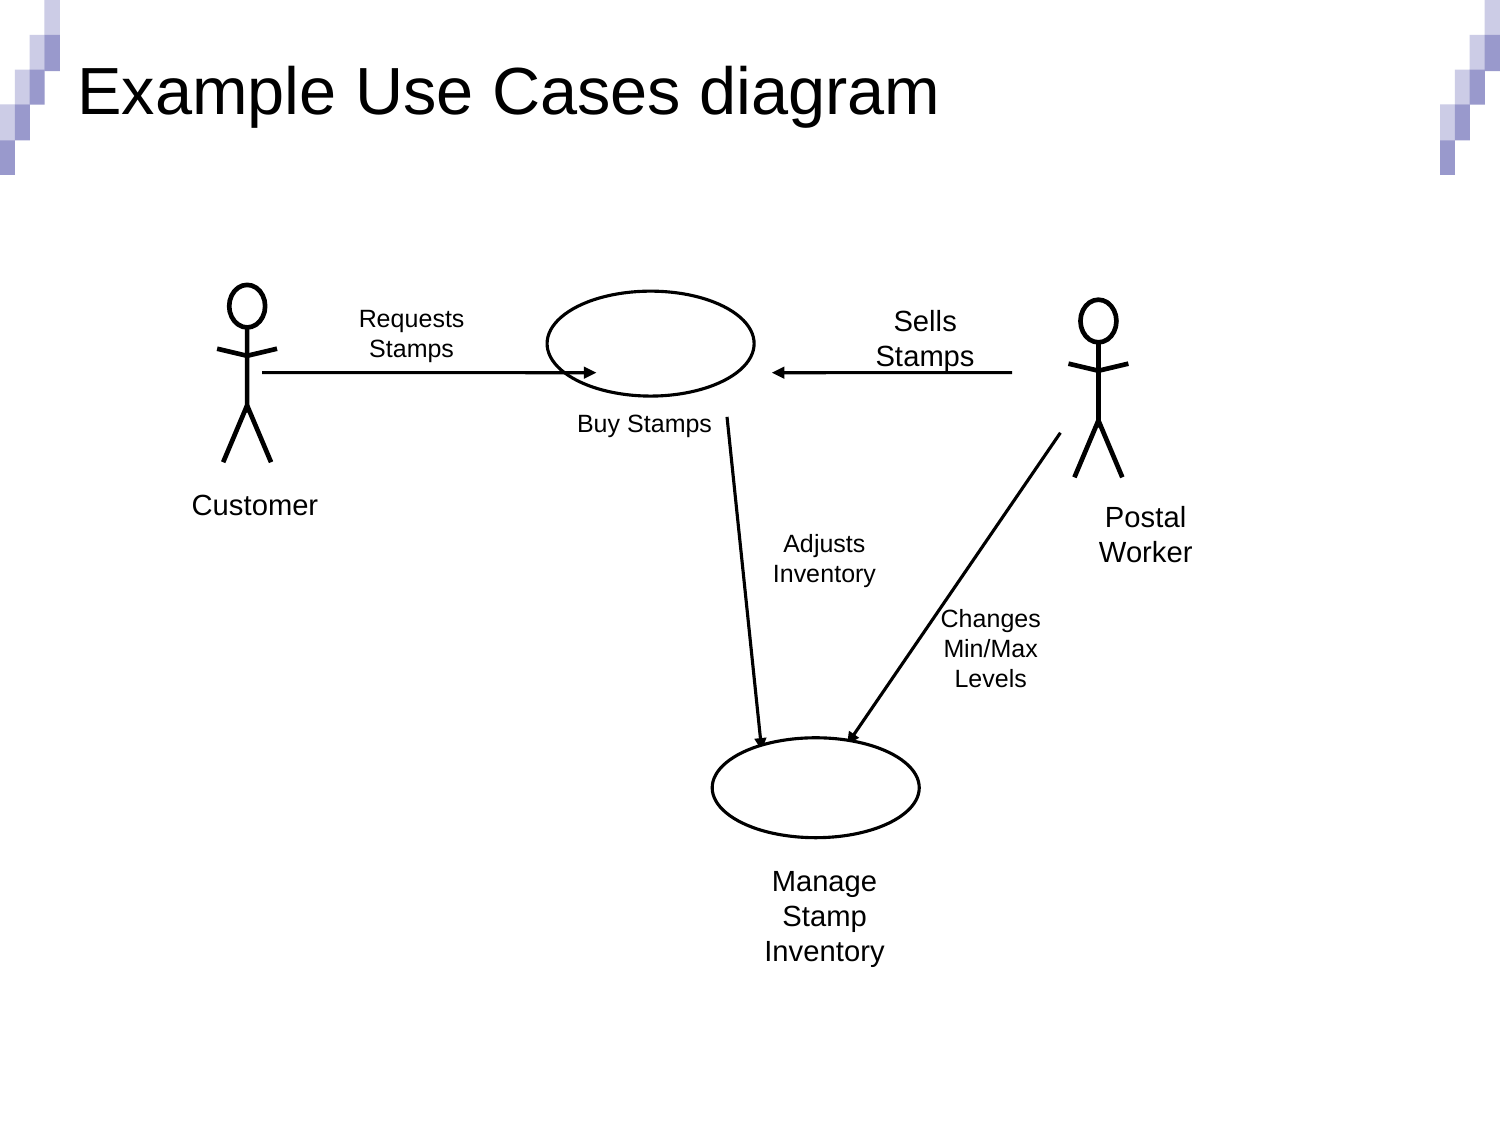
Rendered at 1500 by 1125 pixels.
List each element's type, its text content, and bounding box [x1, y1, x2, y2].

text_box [546, 290, 755, 442]
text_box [261, 294, 597, 381]
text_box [771, 294, 1013, 373]
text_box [1053, 299, 1238, 567]
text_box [726, 416, 907, 736]
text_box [846, 432, 1061, 745]
title Example Use Cases diagram [62, 0, 1438, 176]
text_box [141, 284, 368, 554]
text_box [711, 737, 938, 929]
